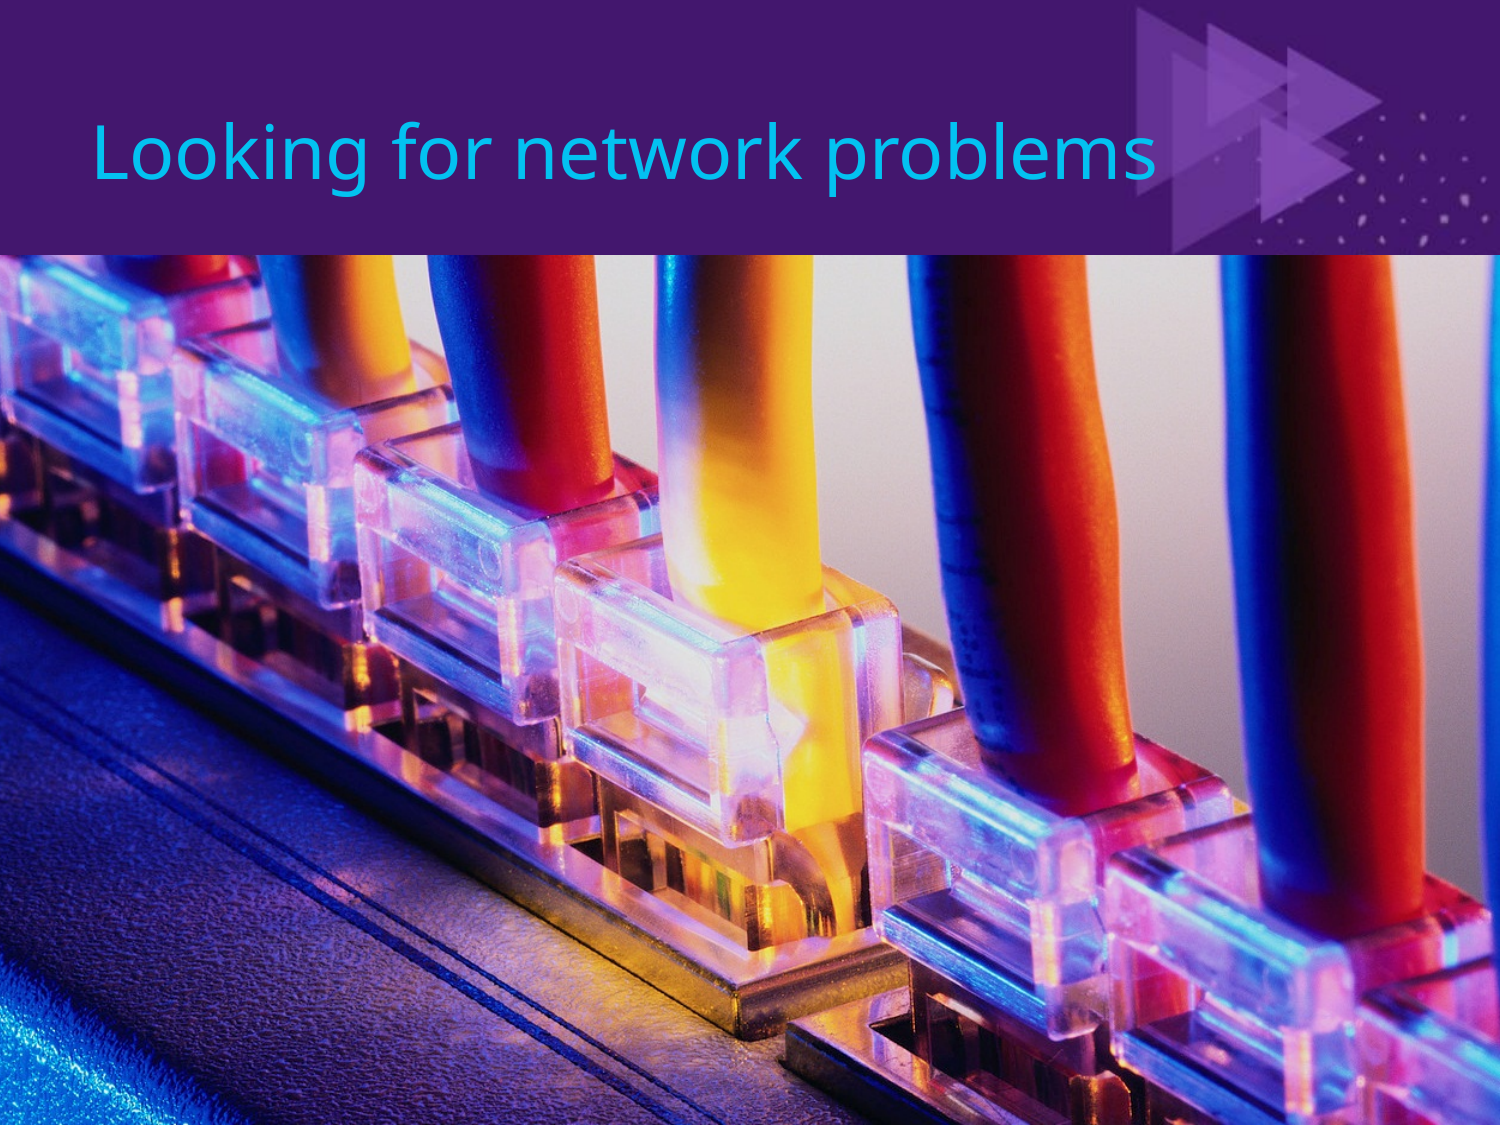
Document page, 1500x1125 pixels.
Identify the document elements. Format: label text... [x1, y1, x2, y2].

picture [0, 0, 1500, 1125]
title Looking for network problems [75, 56, 1425, 244]
